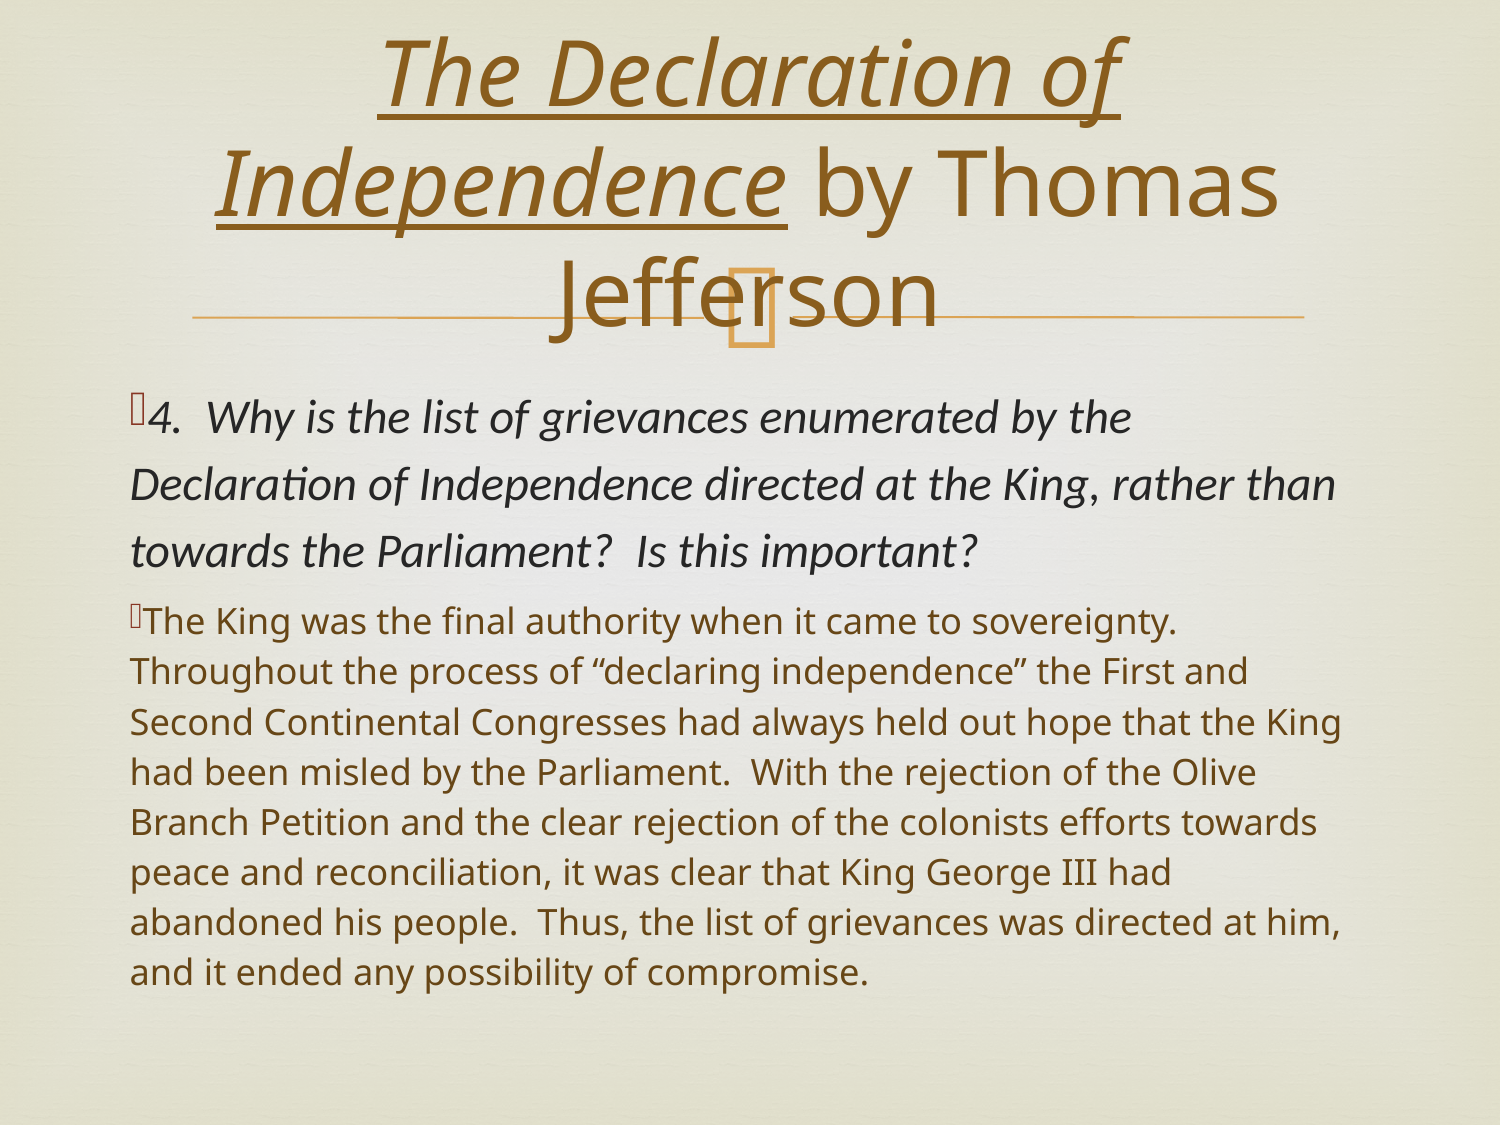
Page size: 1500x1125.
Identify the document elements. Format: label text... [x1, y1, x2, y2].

title The Declaration of Independence by Thomas Jefferson [112, 93, 1386, 267]
list 4. Why is the list of grievances enumerated by the Declaration of Independence directed at the King, rather than towards the Parliament? Is this important? The King was the final authority when it came to sovereignty. Throughout the process of “declaring independence” the First and Second Continental Congresses had always held out hope that the King had been misled by the Parliament. With the rejection of the Olive Branch Petition and the clear rejection of the colonists efforts towards peace and reconciliation, it was clear that King George III had abandoned his people. Thus, the list of grievances was directed at him, and it ended any possibility of compromise. [114, 368, 1386, 1005]
